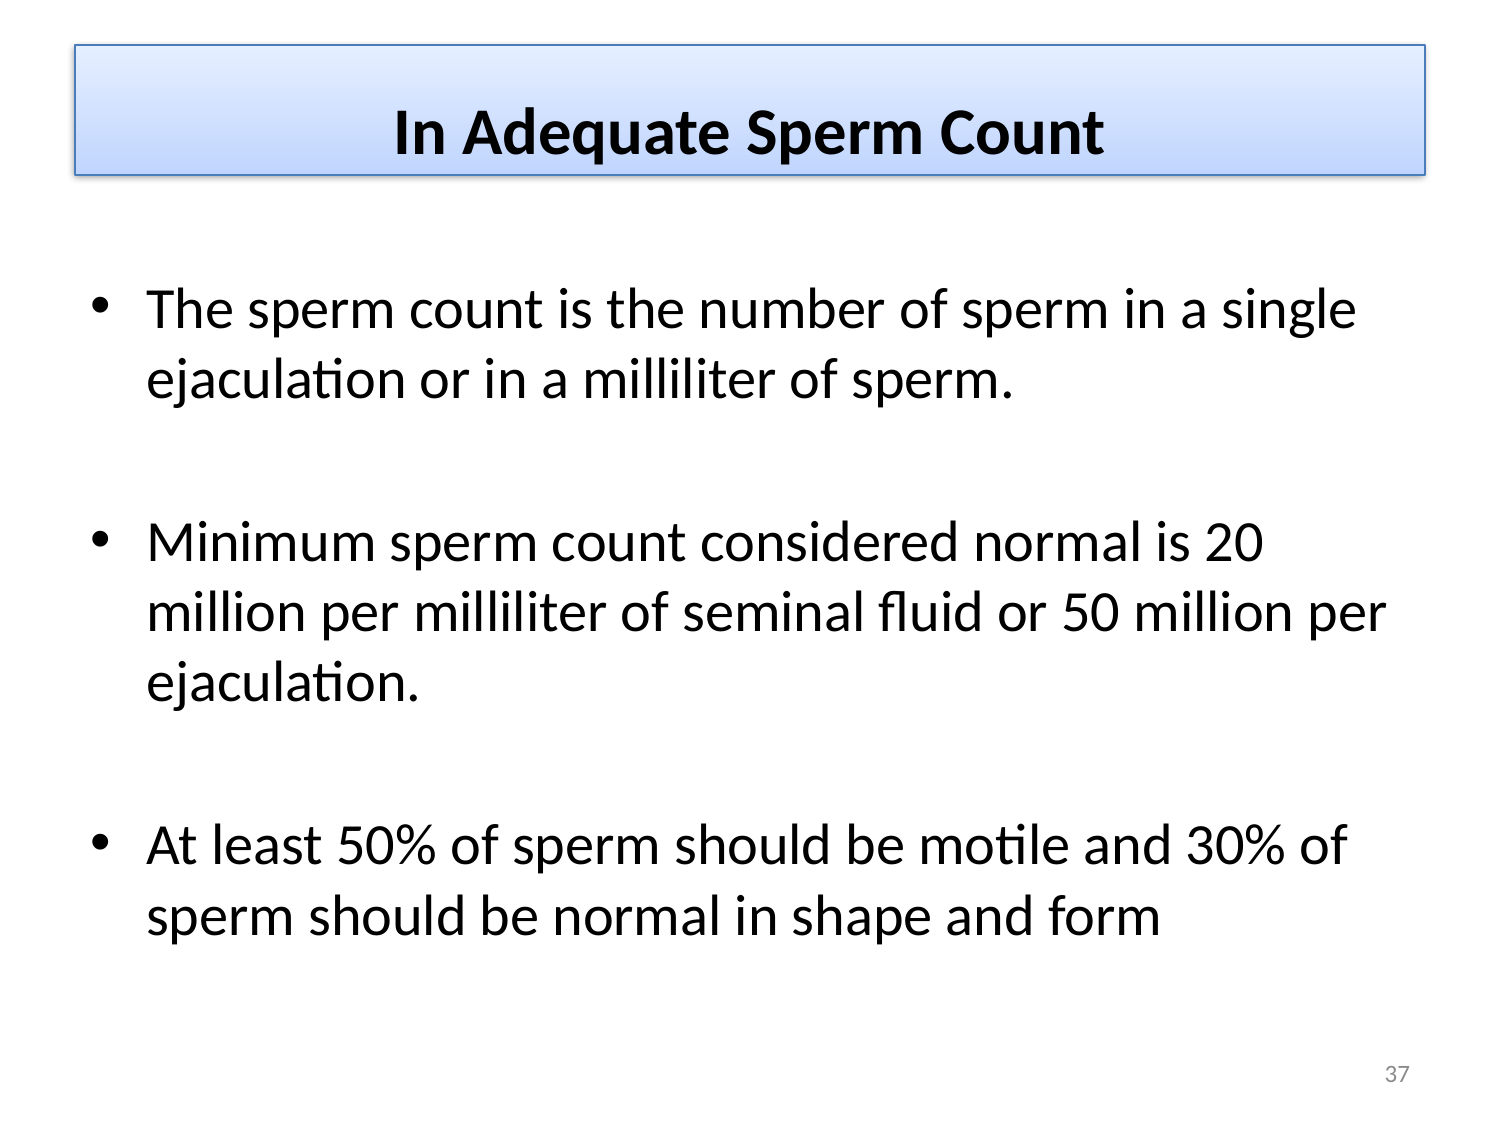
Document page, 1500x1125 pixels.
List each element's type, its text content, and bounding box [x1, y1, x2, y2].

title In Adequate Sperm Count [74, 44, 1426, 176]
slide_number 37 [1074, 1042, 1425, 1103]
list The sperm count is the number of sperm in a single ejaculation or in a milliliter of sperm. Minimum sperm count considered normal is 20 million per milliliter of seminal fluid or 50 million per ejaculation. At least 50% of sperm should be motile and 30% of sperm should be normal in shape and form [75, 262, 1425, 1005]
